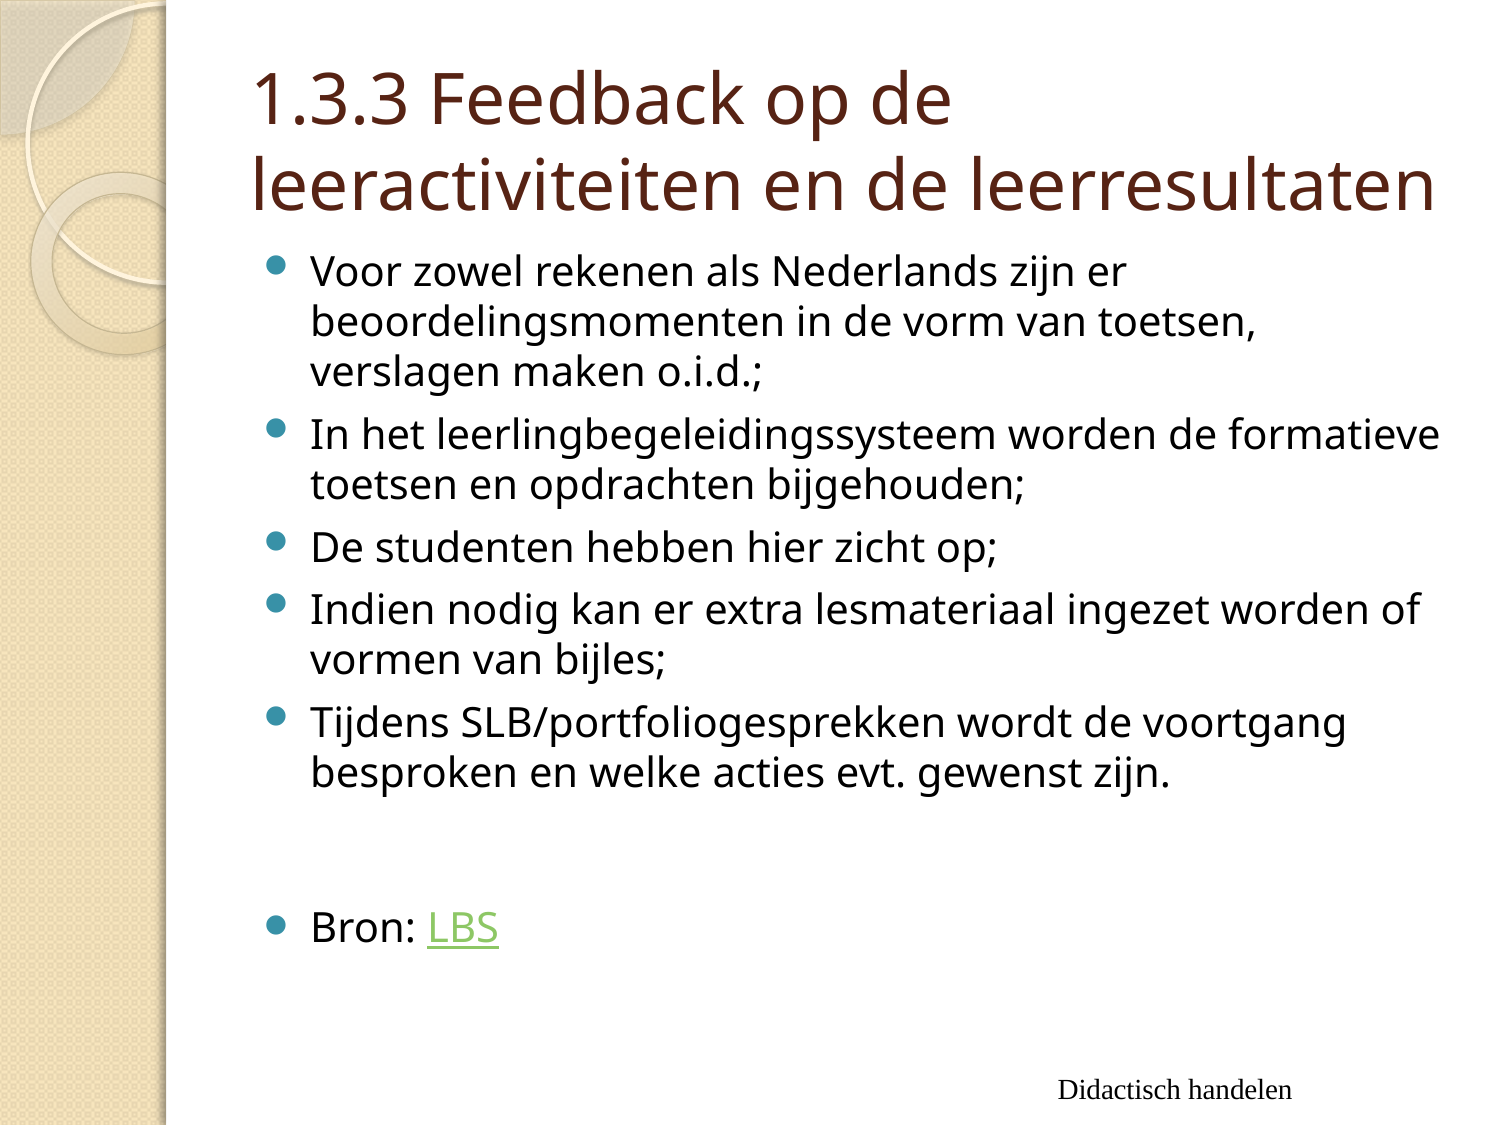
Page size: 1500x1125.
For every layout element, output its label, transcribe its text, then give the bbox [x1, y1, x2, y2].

title 1.3.3 Feedback op de leeractiviteiten en de leerresultaten [235, 45, 1466, 233]
footer Didactisch handelen [937, 1034, 1413, 1113]
list Voor zowel rekenen als Nederlands zijn er beoordelingsmomenten in de vorm van toetsen, verslagen maken o.i.d.; In het leerlingbegeleidingssysteem worden de formatieve toetsen en opdrachten bijgehouden; De studenten hebben hier zicht op; Indien nodig kan er extra lesmateriaal ingezet worden of vormen van bijles; Tijdens SLB/portfoliogesprekken wordt de voortgang besproken en welke acties evt. gewenst zijn. Bron: LBS [235, 237, 1466, 1025]
